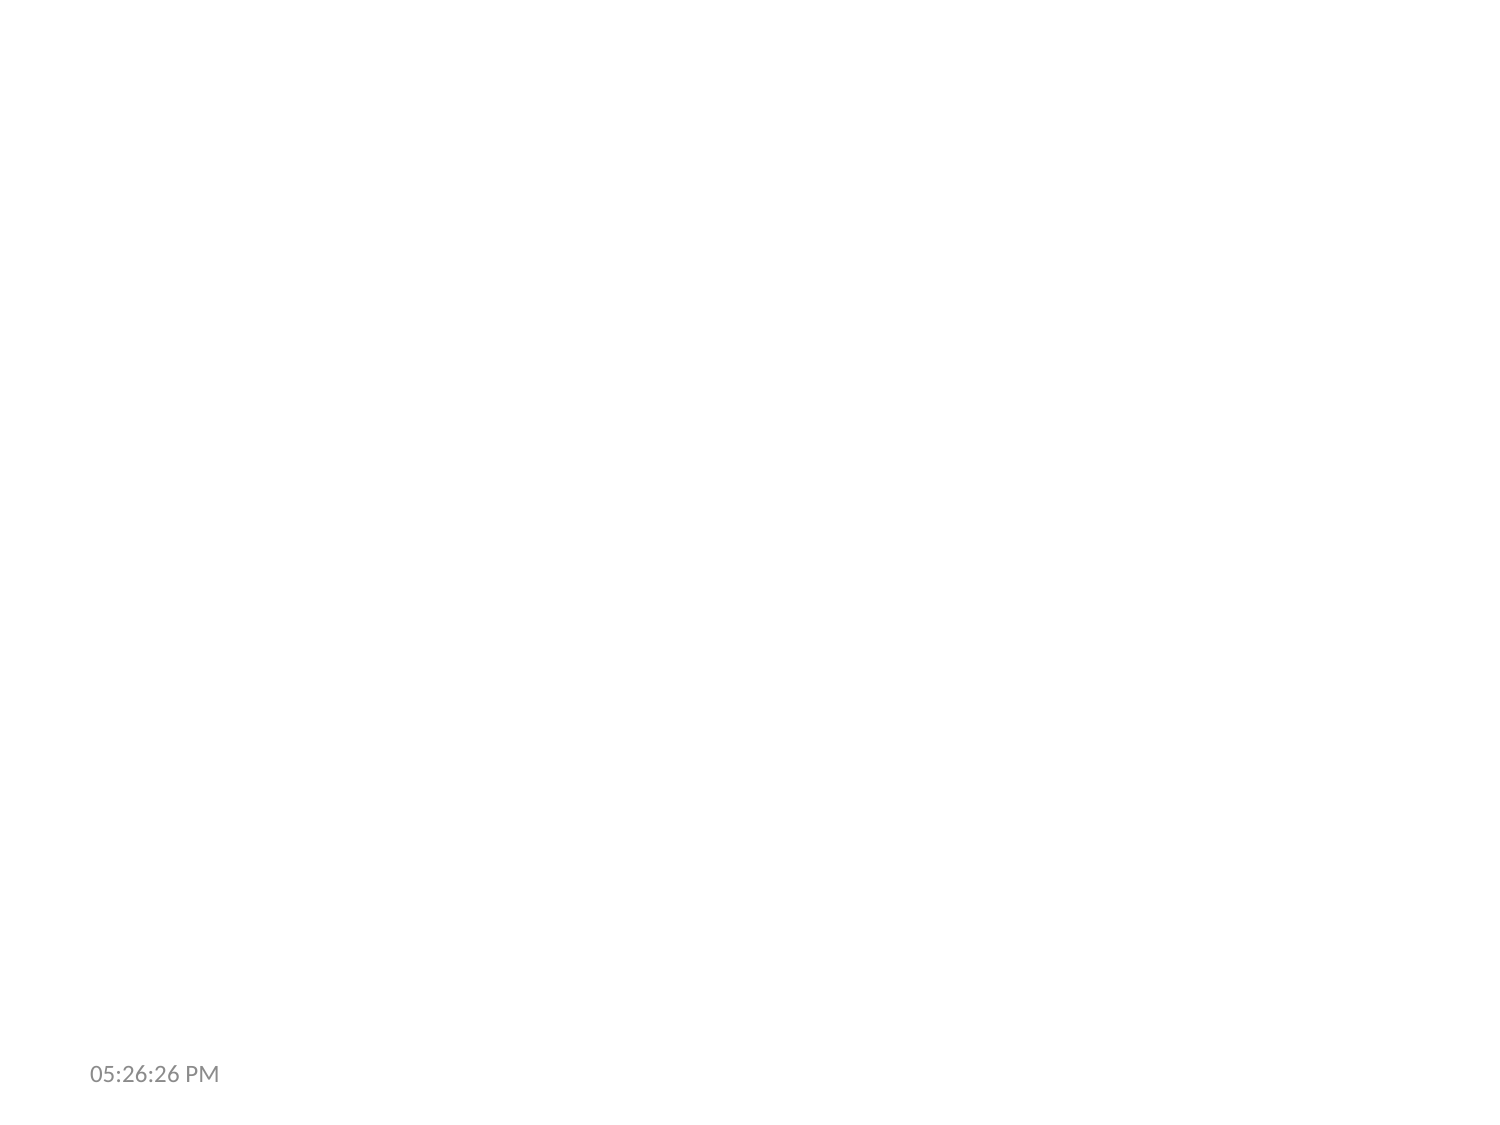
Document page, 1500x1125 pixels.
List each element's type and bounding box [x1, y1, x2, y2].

slide_number [75, 1042, 425, 1103]
